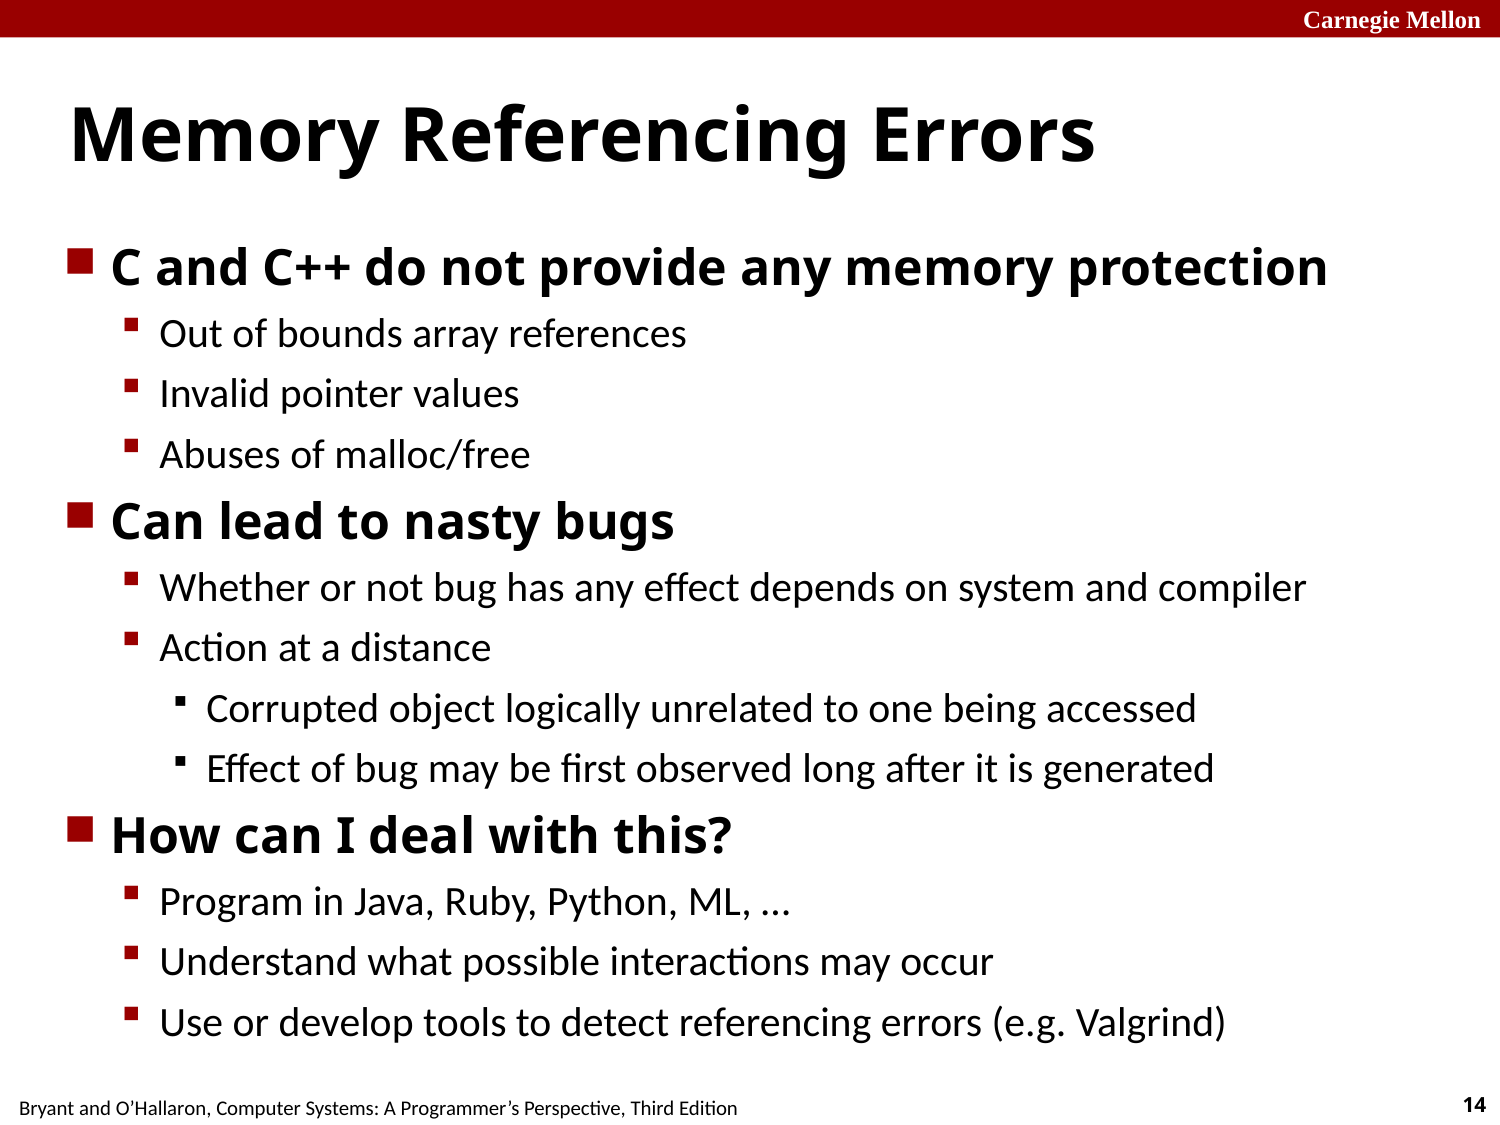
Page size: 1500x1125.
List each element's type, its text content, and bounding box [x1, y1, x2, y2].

list C and C++ do not provide any memory protection Out of bounds array references Invalid pointer values Abuses of malloc/free Can lead to nasty bugs Whether or not bug has any effect depends on system and compiler Action at a distance Corrupted object logically unrelated to one being accessed Effect of bug may be first observed long after it is generated How can I deal with this? Program in Java, Ruby, Python, ML, … Understand what possible interactions may occur Use or develop tools to detect referencing errors (e.g. Valgrind) [62, 228, 1438, 1122]
title Memory Referencing Errors [62, 41, 1438, 222]
